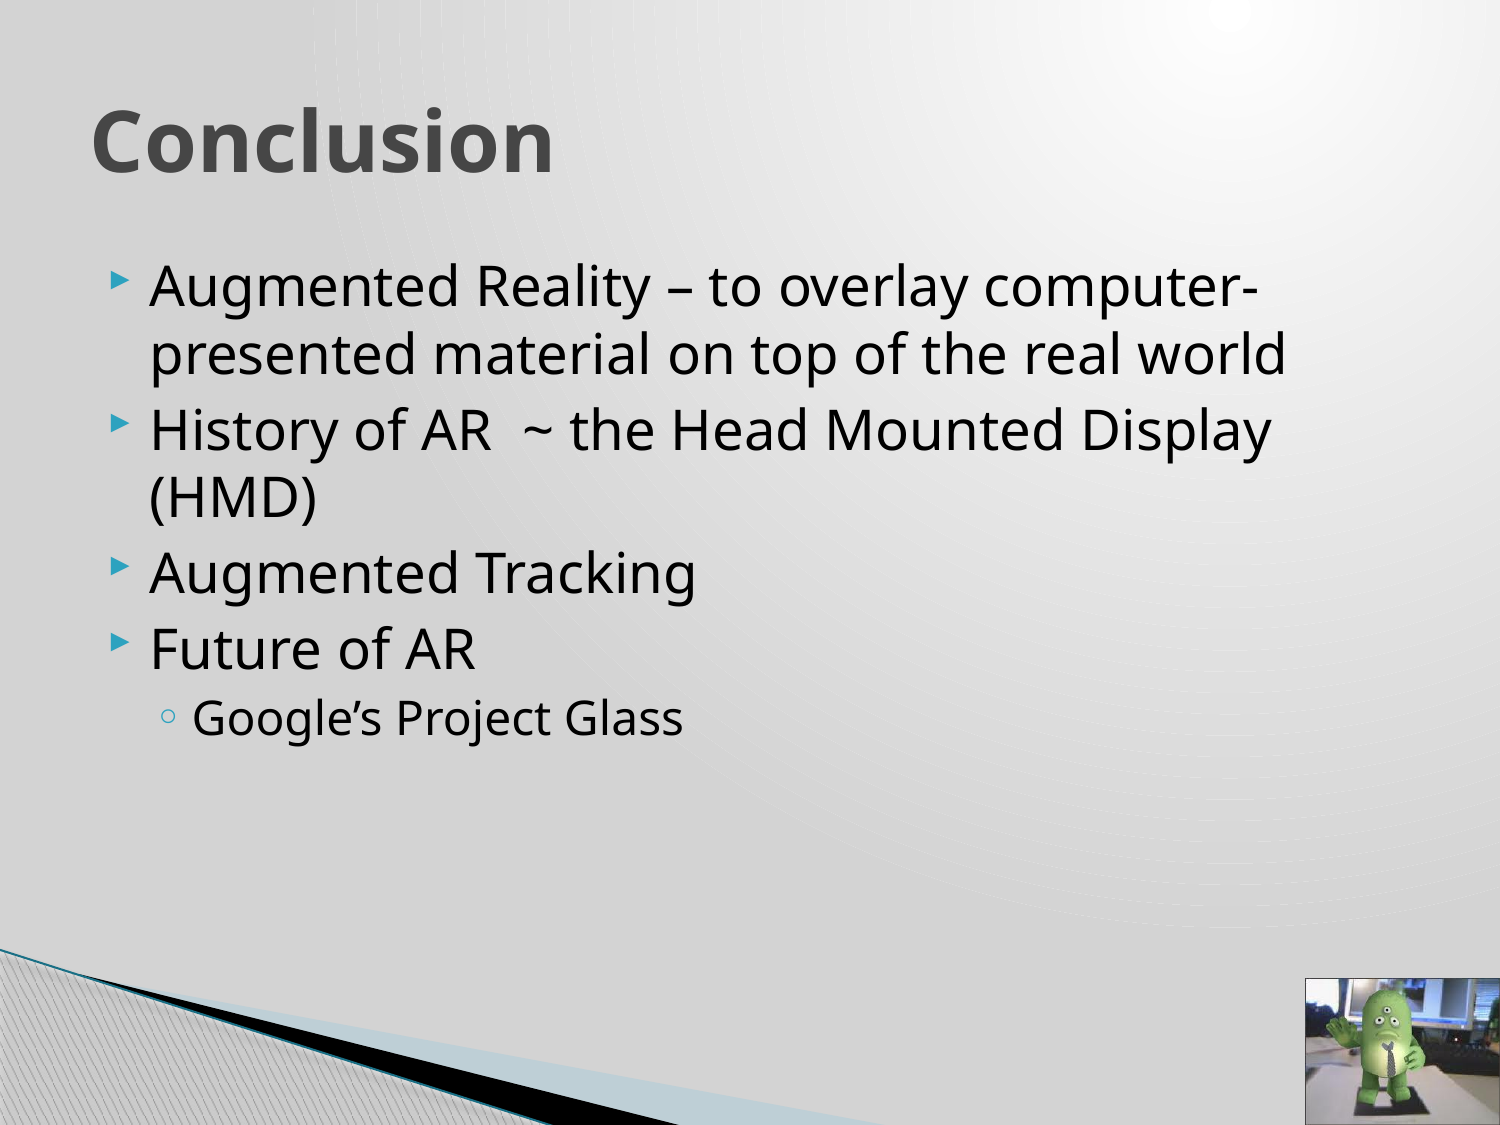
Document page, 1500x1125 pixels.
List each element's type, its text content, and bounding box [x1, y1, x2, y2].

list Augmented Reality – to overlay computer-presented material on top of the real world History of AR ~ the Head Mounted Display (HMD) Augmented Tracking Future of AR Google’s Project Glass [75, 243, 1425, 986]
title Conclusion [75, 45, 1425, 233]
picture [1304, 978, 1500, 1125]
